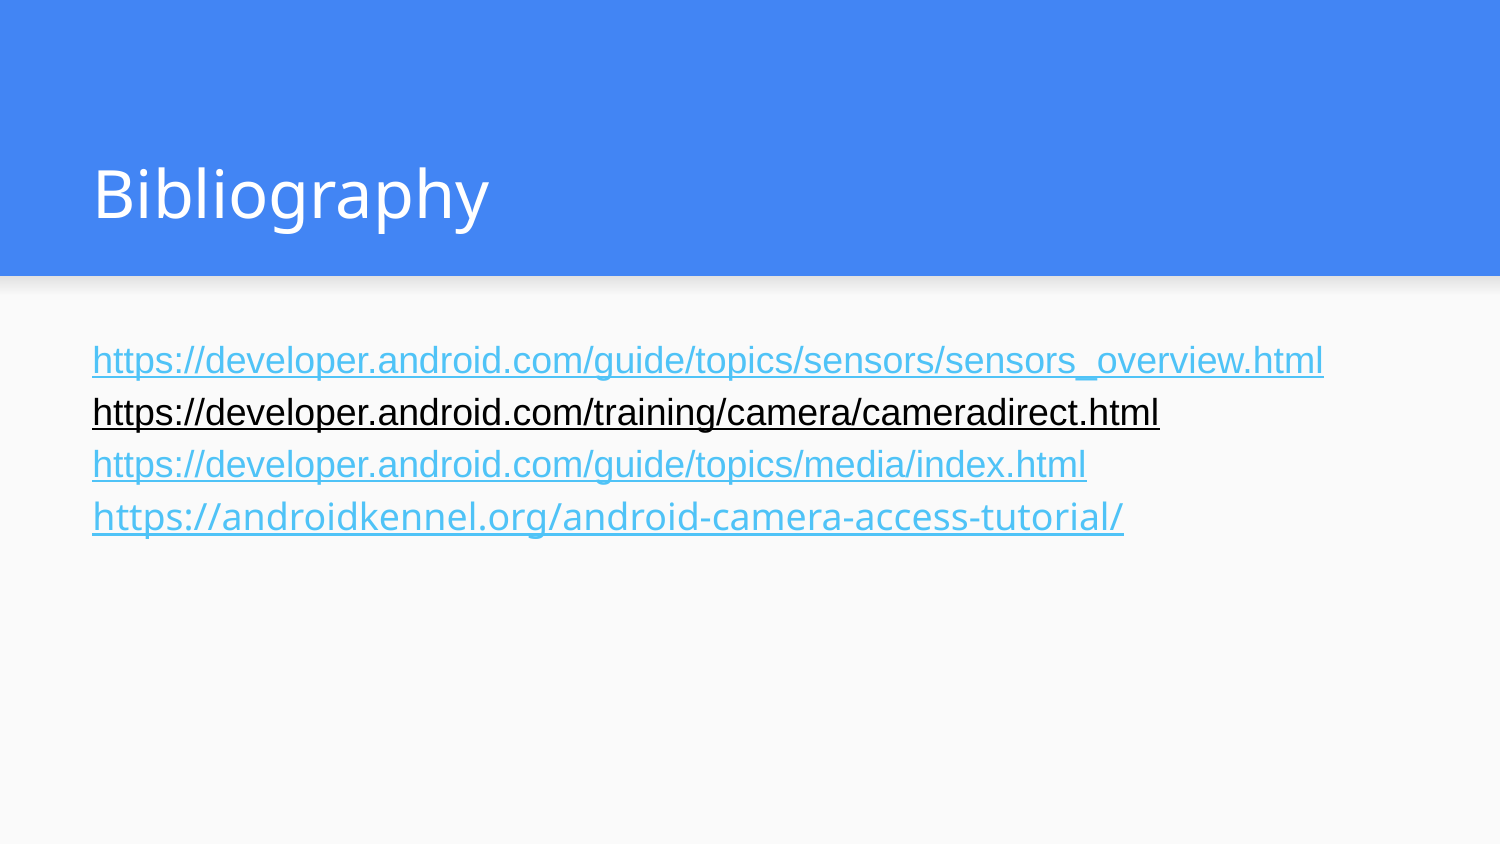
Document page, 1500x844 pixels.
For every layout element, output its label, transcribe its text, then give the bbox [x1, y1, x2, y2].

list https://developer.android.com/guide/topics/sensors/sensors_overview.html https://developer.android.com/training/camera/cameradirect.html https://developer.android.com/guide/topics/media/index.html https://androidkennel.org/android-camera-access-tutorial/ [77, 314, 1427, 760]
title Bibliography [77, 121, 1427, 248]
